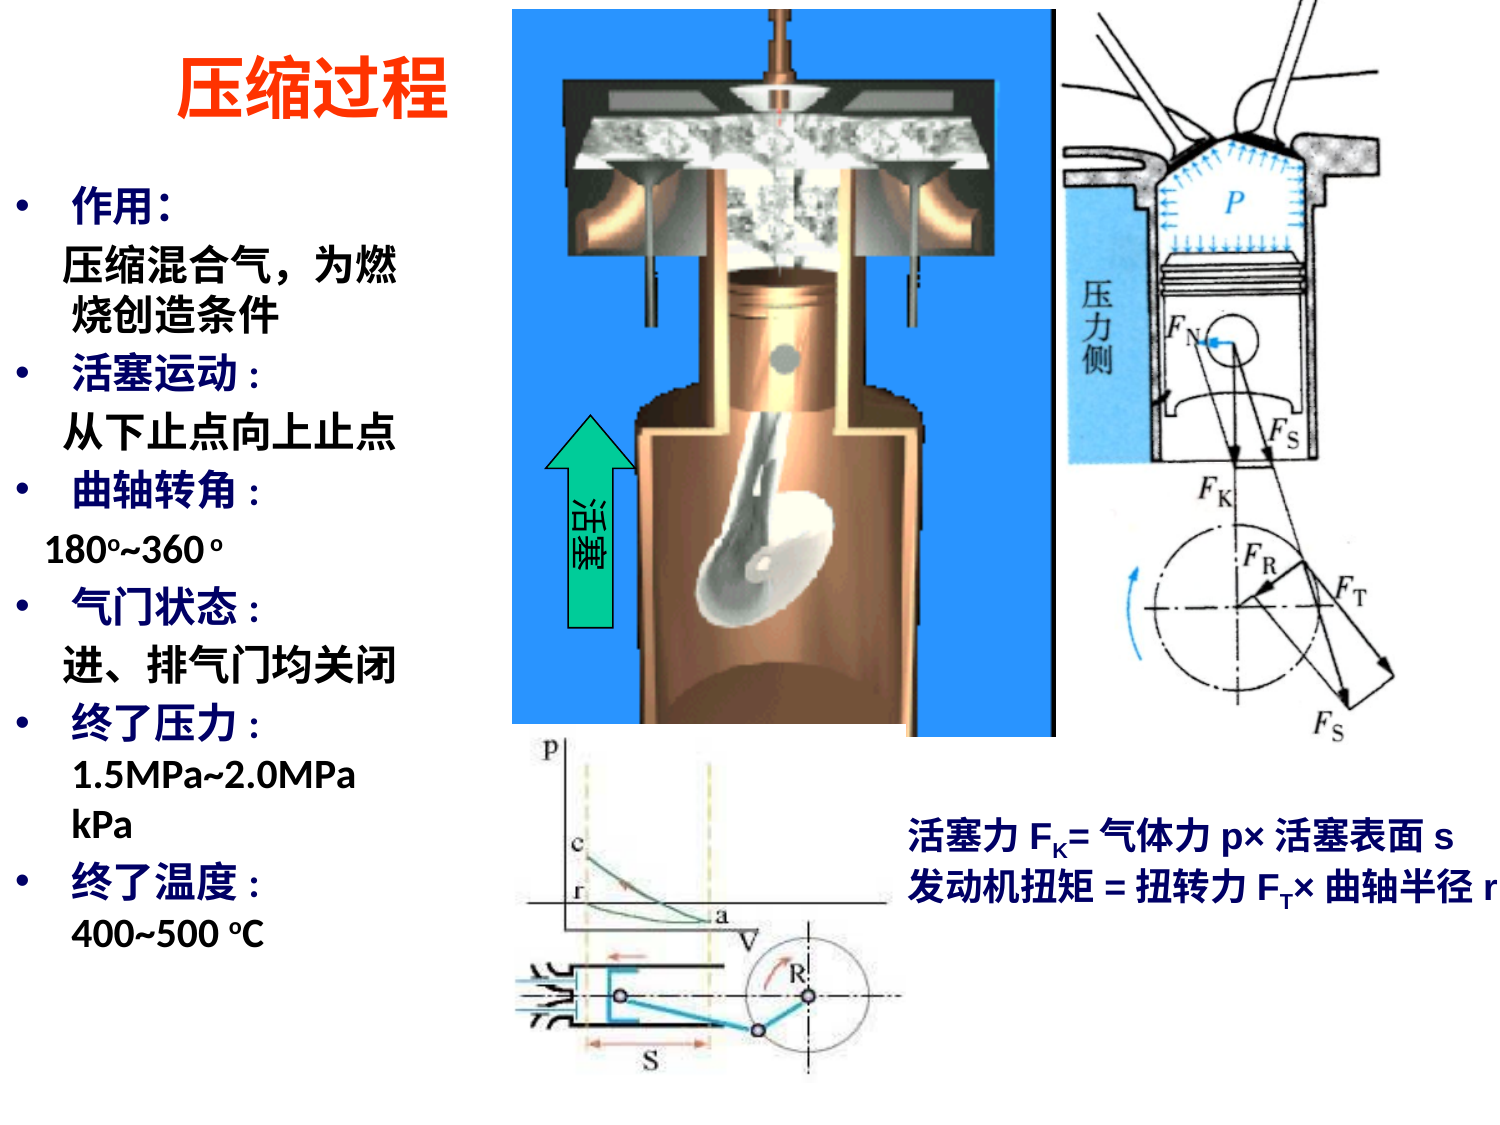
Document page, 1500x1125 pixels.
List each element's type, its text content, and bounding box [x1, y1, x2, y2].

picture [509, 0, 1401, 1084]
title 压缩过程 [112, 30, 507, 138]
text_box 活塞力FK=气体力p×活塞表面s 发动机扭矩=扭转力FT×曲轴半径r [911, 804, 1500, 922]
list 作用： 压缩混合气，为燃烧创造条件 活塞运动: 从下止点向上止点 曲轴转角: 180o~360 o 气门状态: 进、排气门均关闭 终了压力: 1.5MPa~2.0MPa kPa 终了温度: 400~500 oC [0, 172, 419, 1024]
